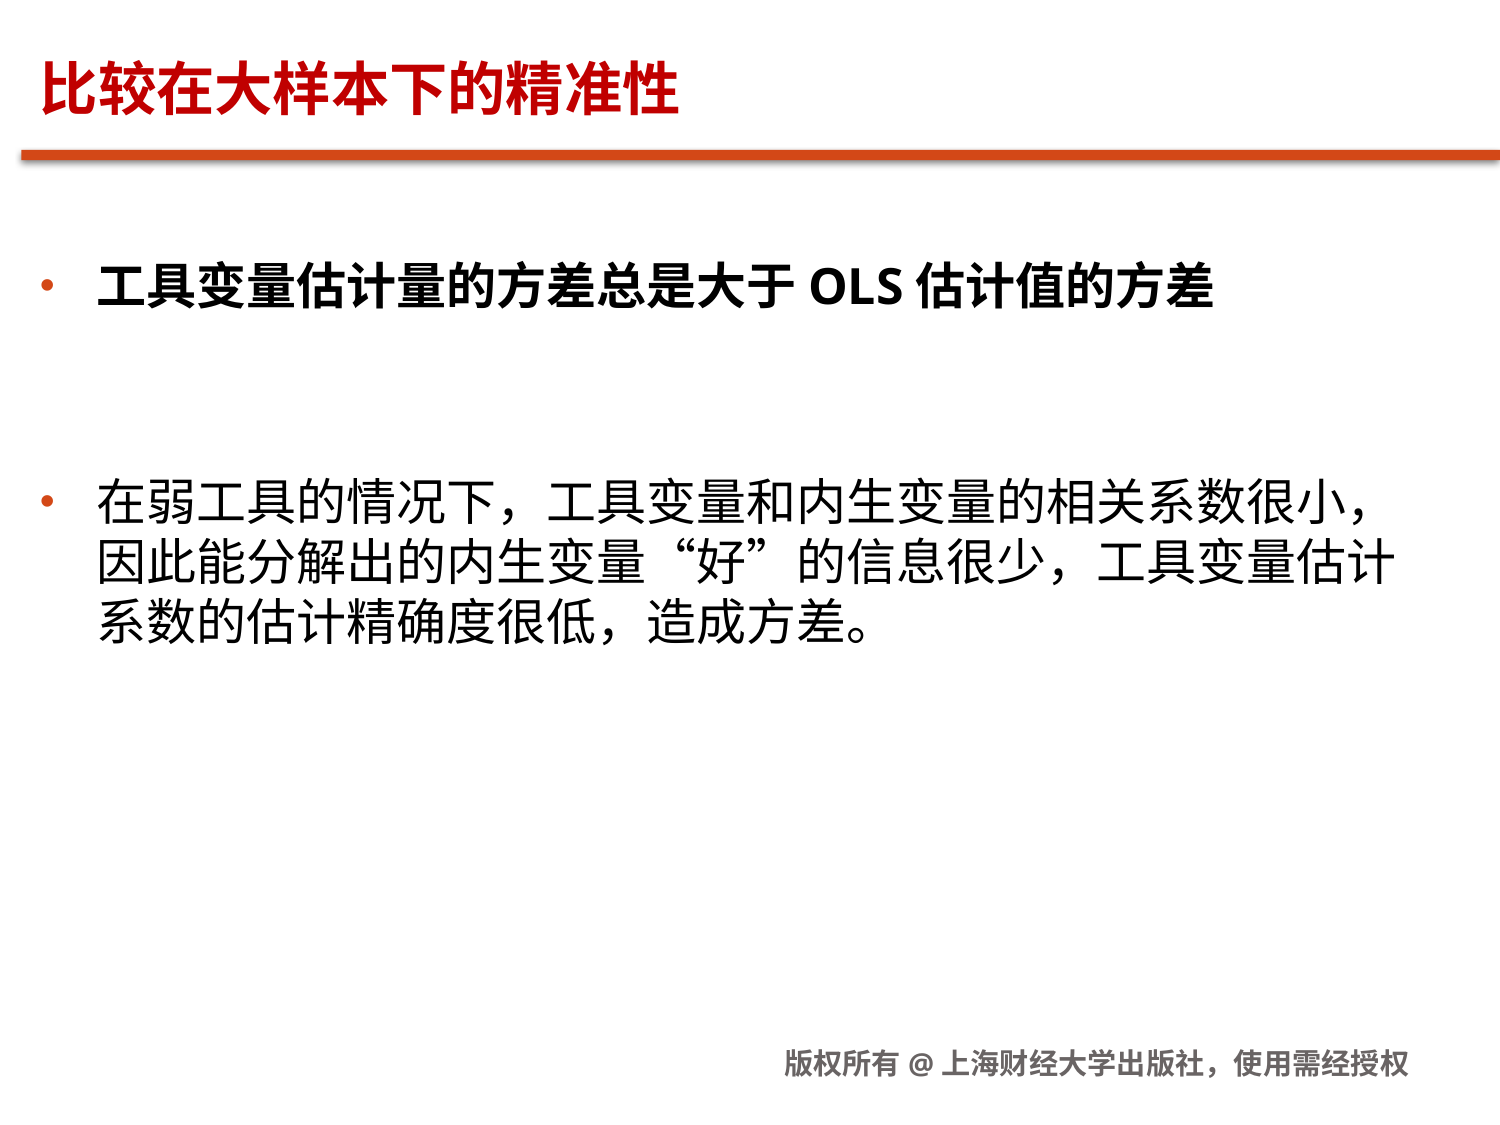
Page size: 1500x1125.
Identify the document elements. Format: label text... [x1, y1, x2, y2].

footer 版权所有@上海财经大学出版社，使用需经授权 [690, 1025, 1500, 1100]
